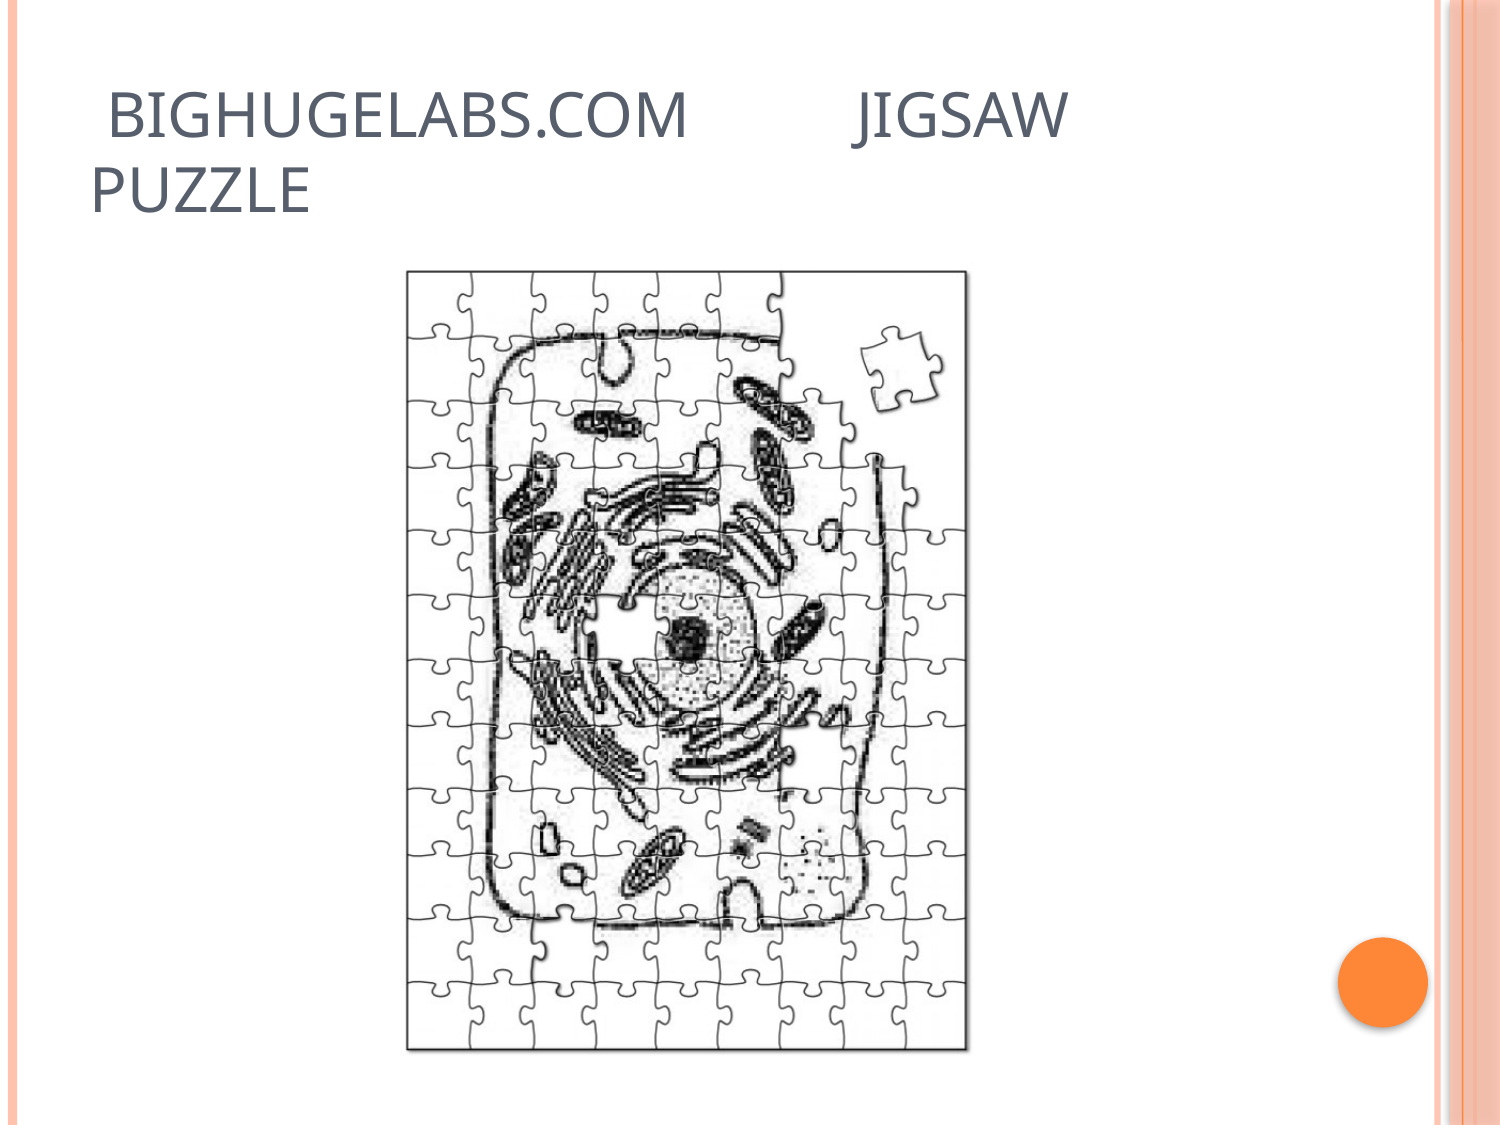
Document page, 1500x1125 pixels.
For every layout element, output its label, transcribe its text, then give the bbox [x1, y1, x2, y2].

title BigHugeLabs.com Jigsaw Puzzle [75, 45, 1300, 233]
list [401, 261, 974, 1063]
